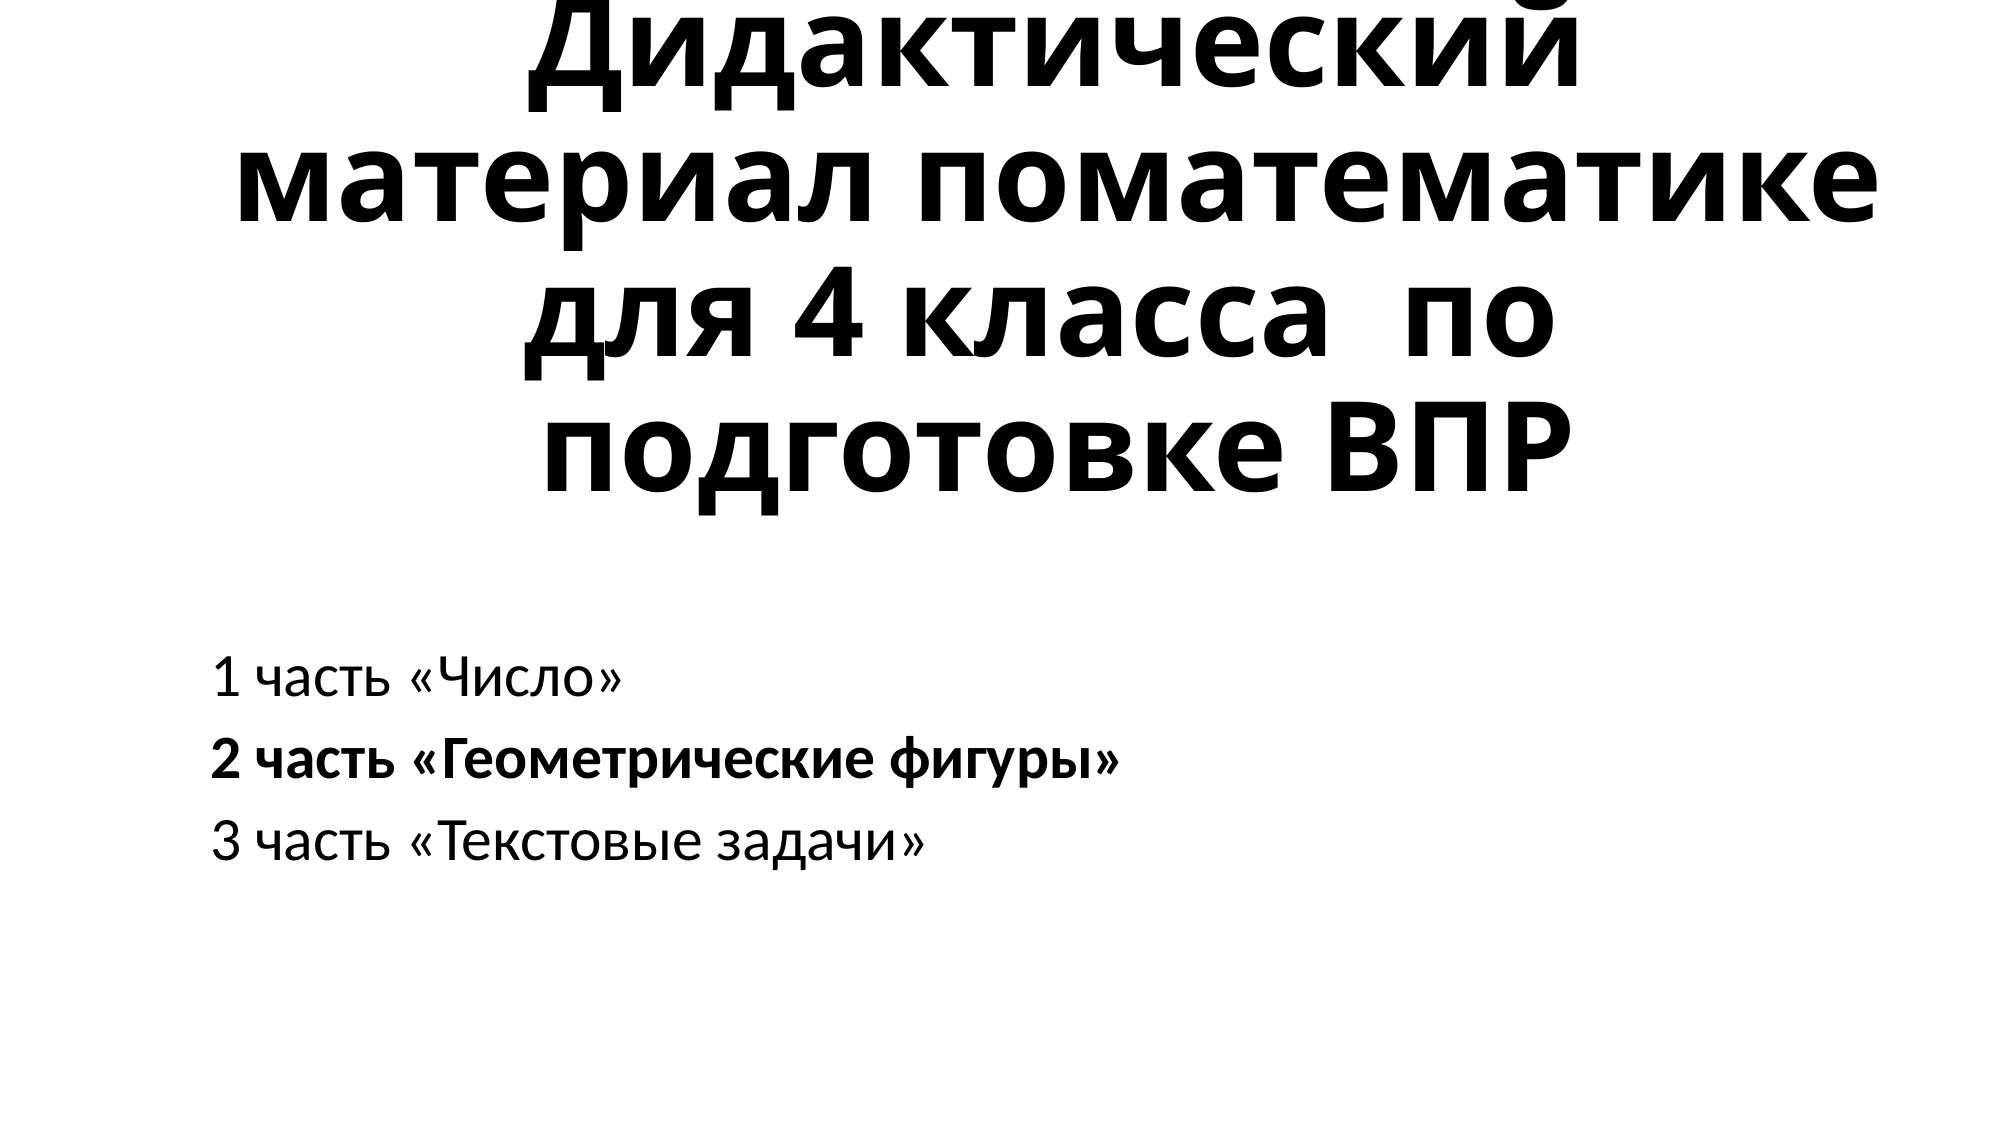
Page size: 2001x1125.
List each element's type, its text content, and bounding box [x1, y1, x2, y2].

title Дидактический материал поматематике для 4 класса по подготовке ВПР [195, 9, 1921, 527]
list 1 часть «Число» 2 часть «Геометрические фигуры» 3 часть «Текстовые задачи» [195, 635, 1921, 882]
